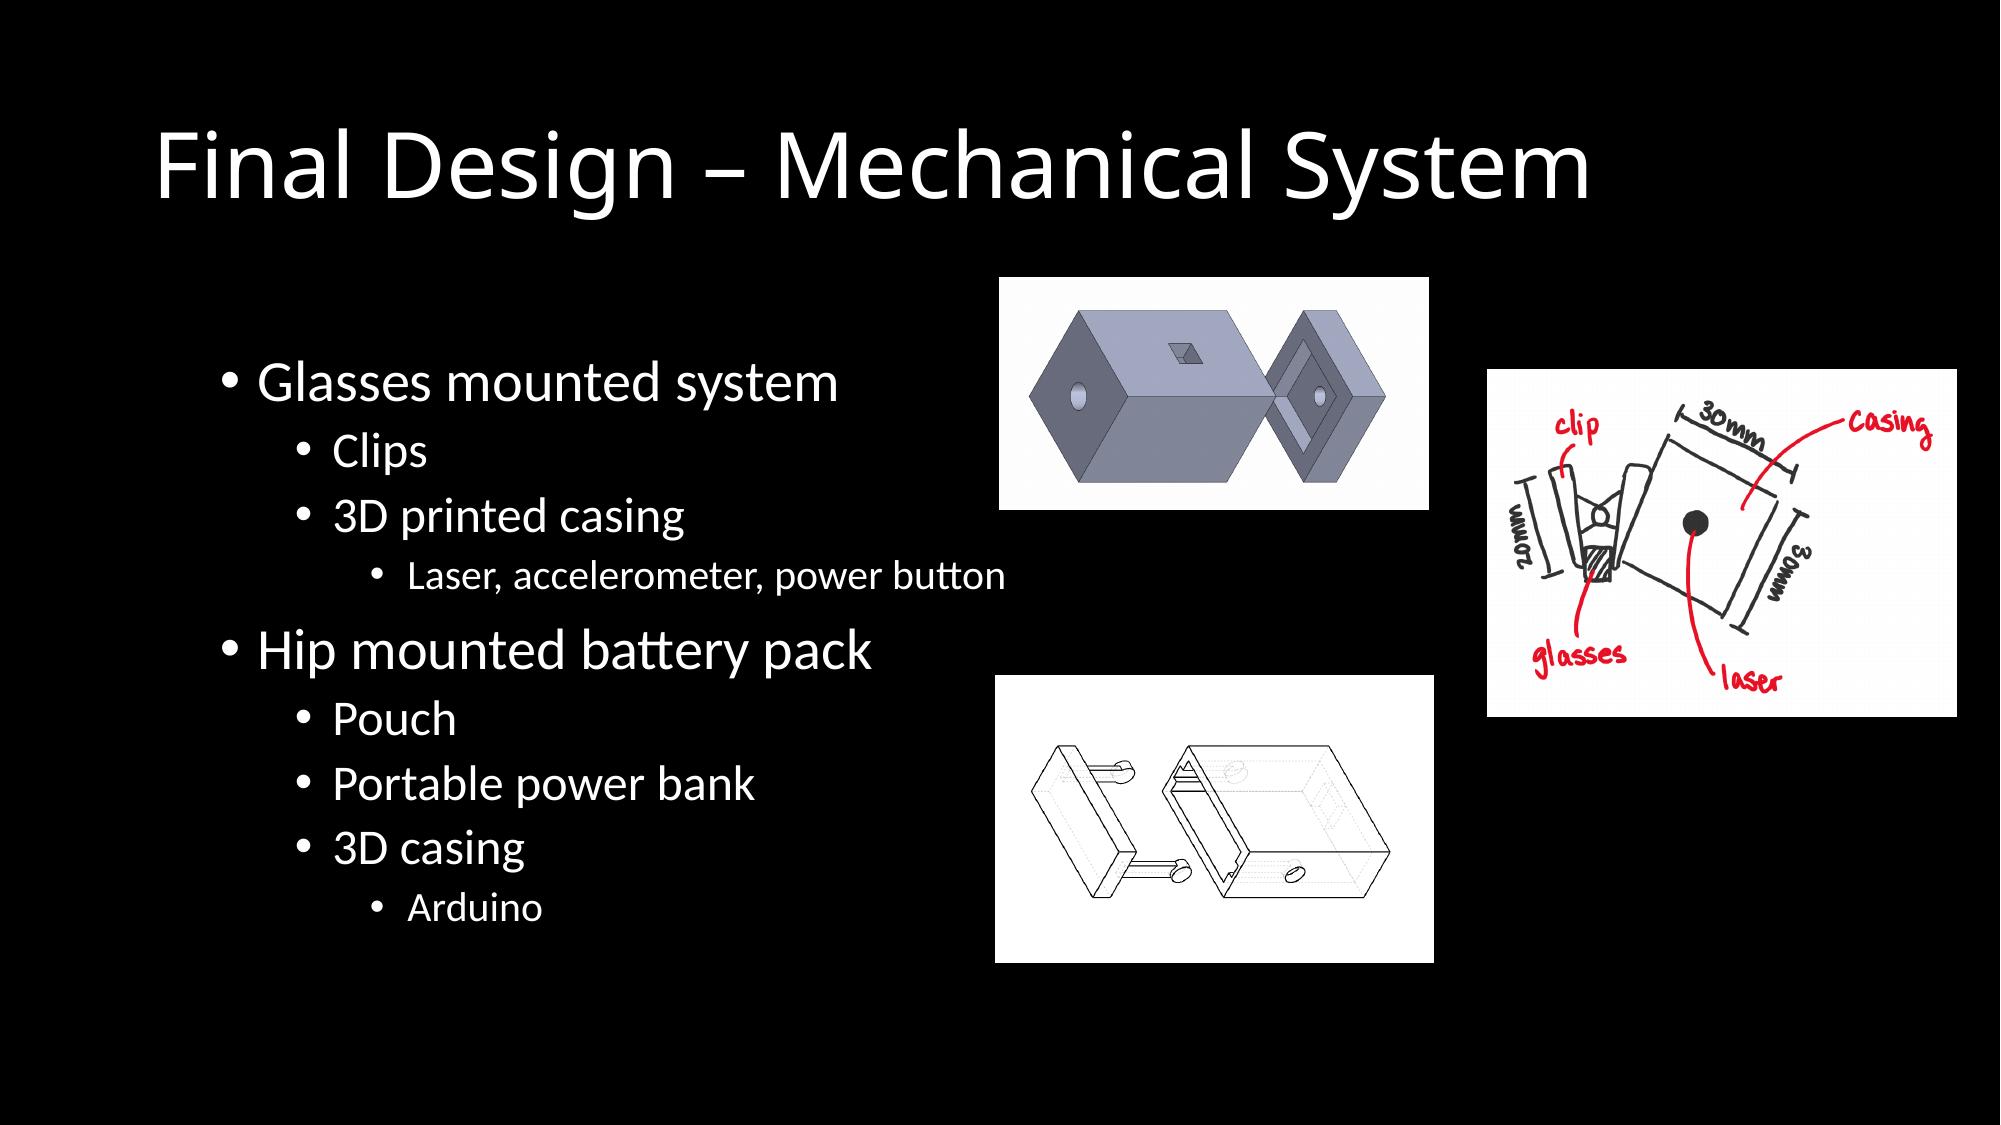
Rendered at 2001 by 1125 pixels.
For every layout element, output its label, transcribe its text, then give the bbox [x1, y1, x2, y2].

list Glasses mounted system Clips 3D printed casing Laser, accelerometer, power button Hip mounted battery pack Pouch Portable power bank 3D casing Arduino [204, 343, 1051, 981]
picture [1487, 369, 1957, 717]
picture [999, 277, 1429, 510]
title Final Design – Mechanical System [137, 59, 1863, 278]
picture [995, 675, 1434, 963]
